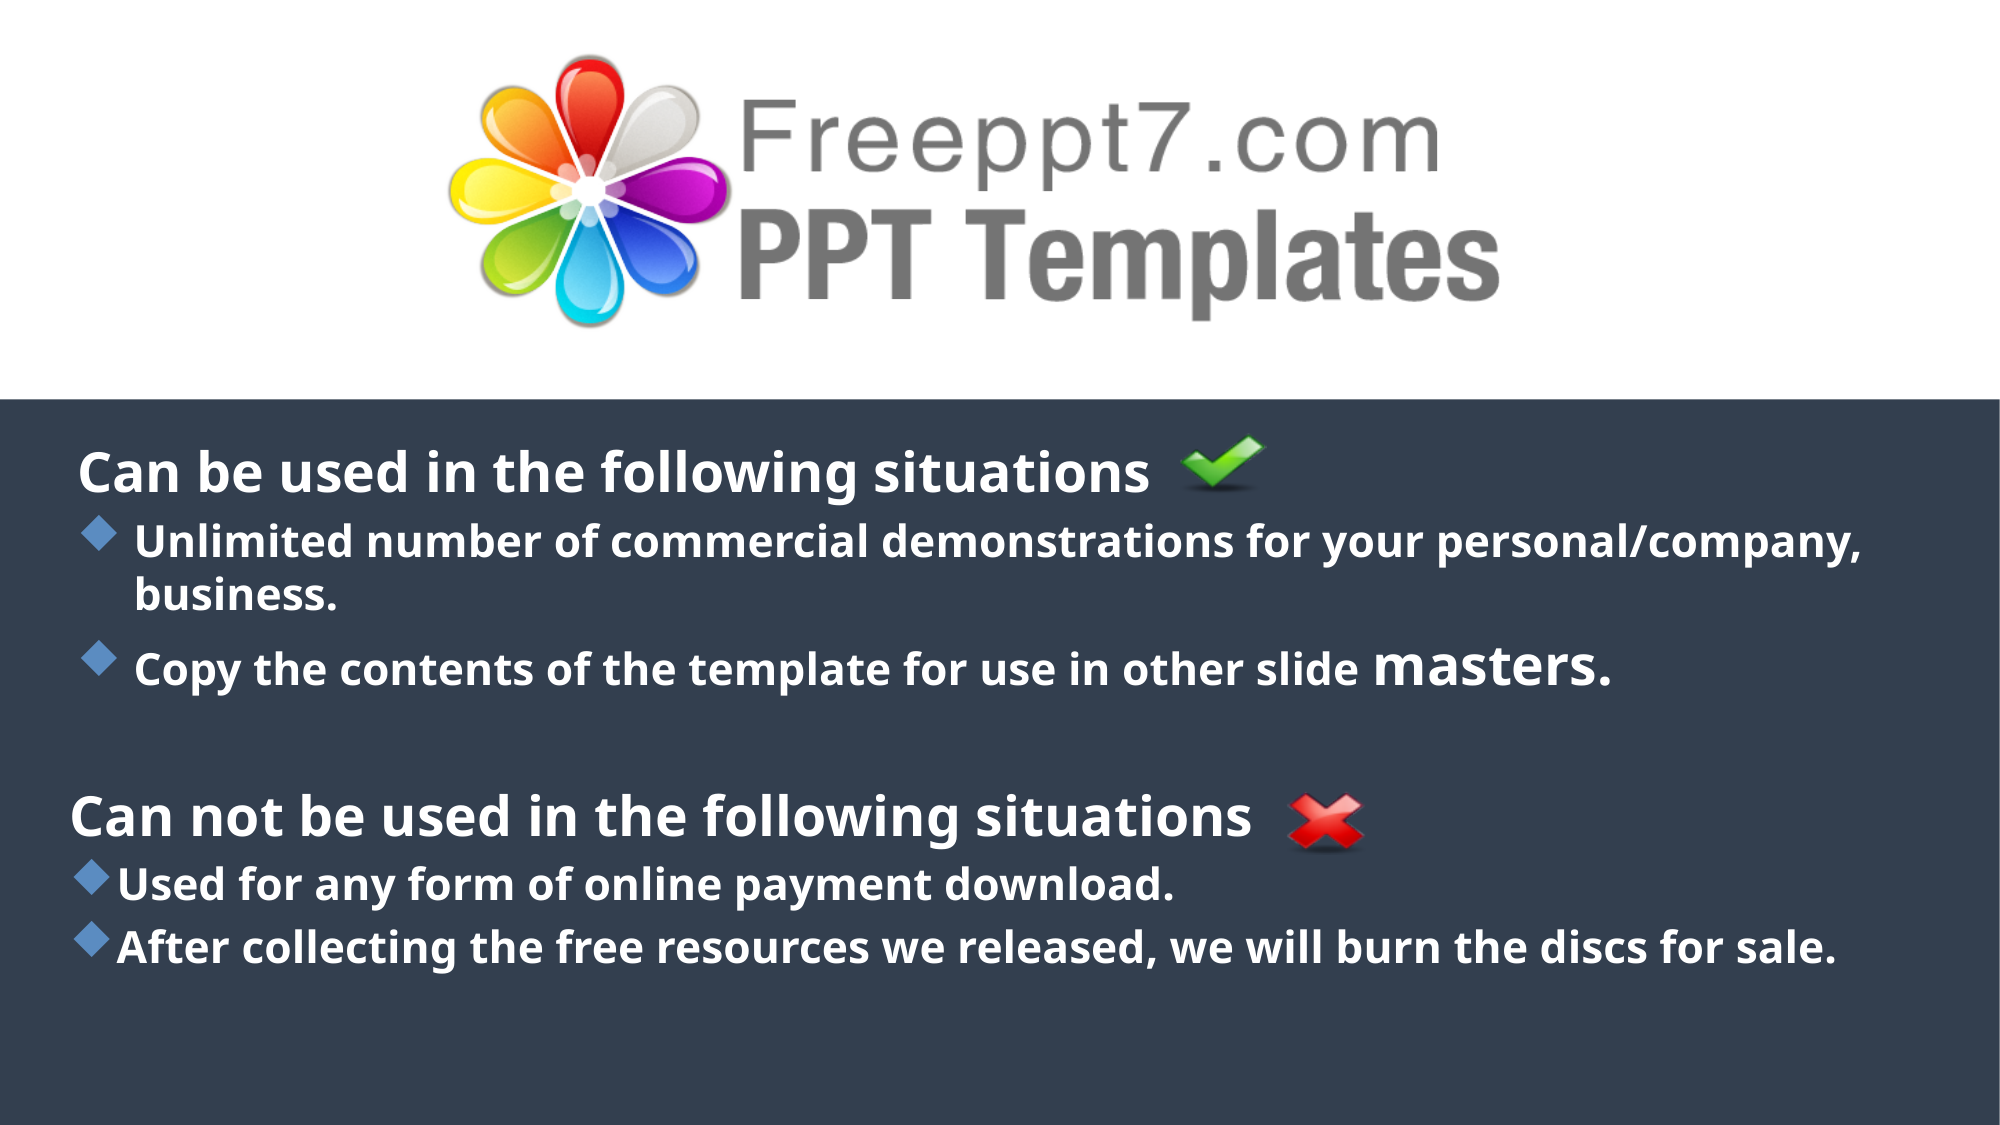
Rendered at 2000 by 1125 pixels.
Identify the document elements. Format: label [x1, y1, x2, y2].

picture [437, 49, 1668, 334]
text_box [0, 399, 2000, 1125]
